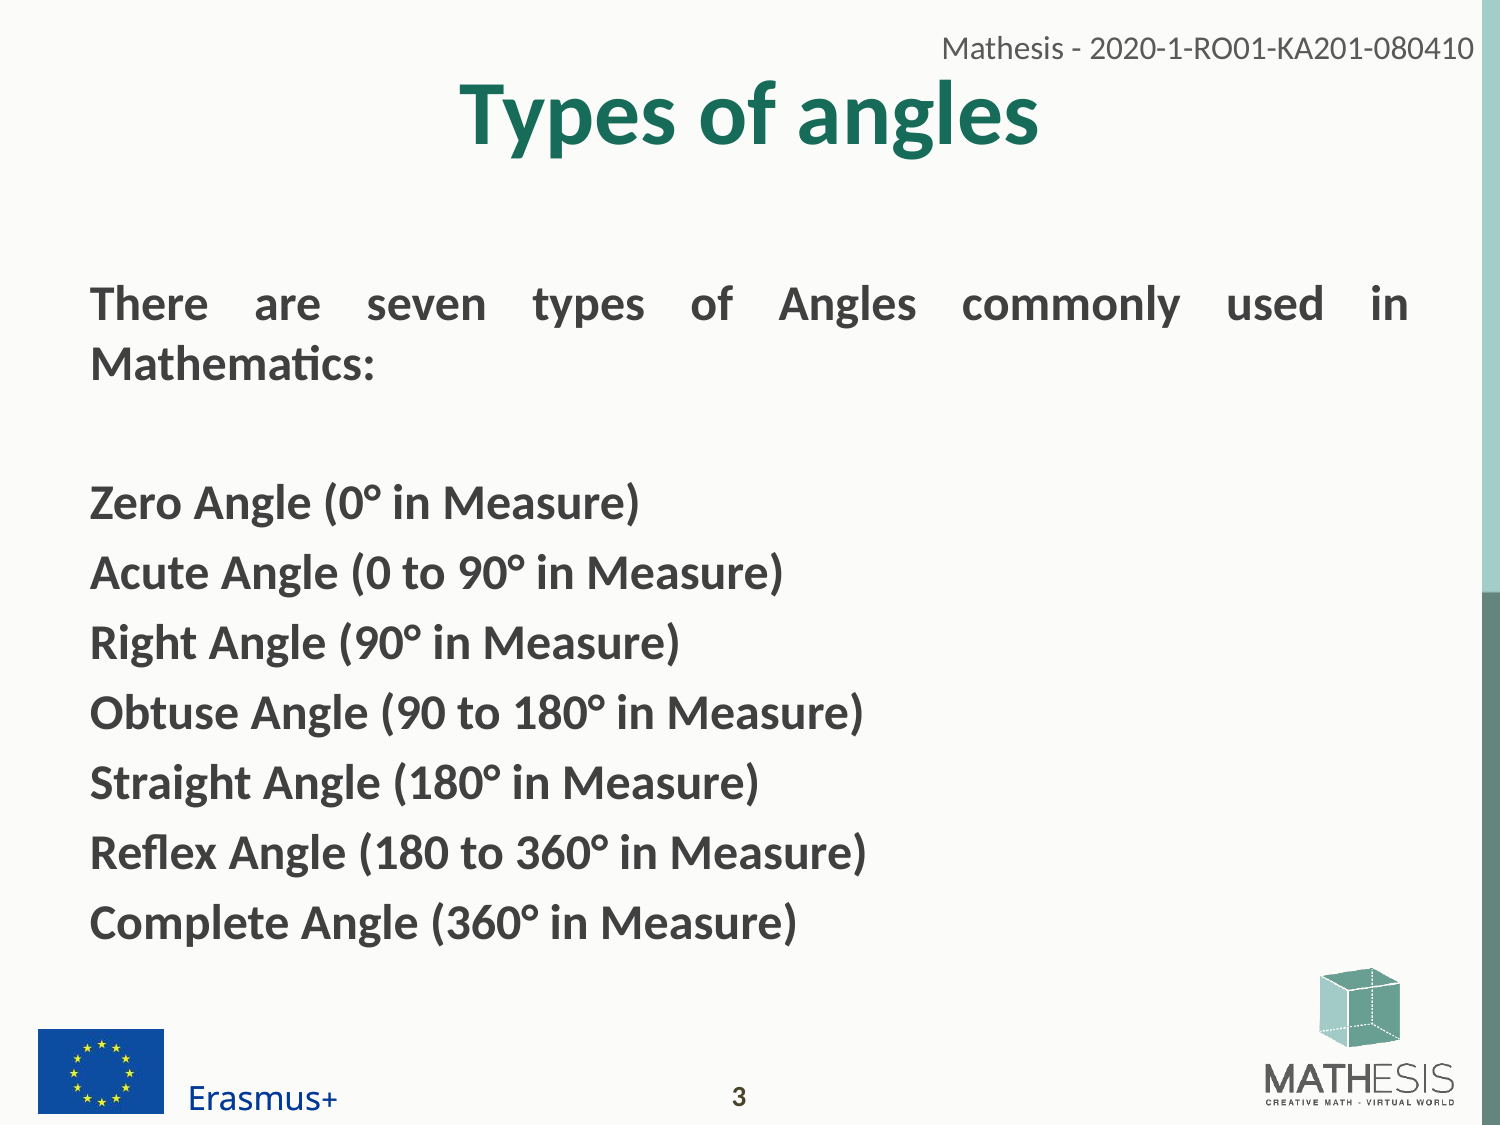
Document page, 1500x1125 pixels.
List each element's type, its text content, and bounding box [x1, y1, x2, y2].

title Types of angles [75, 45, 1425, 233]
list There are seven types of Angles commonly used in Mathematics: Zero Angle (0° in Measure) Acute Angle (0 to 90° in Measure) Right Angle (90° in Measure) Obtuse Angle (90 to 180° in Measure) Straight Angle (180° in Measure) Reflex Angle (180 to 360° in Measure) Complete Angle (360° in Measure) [75, 262, 1425, 1005]
picture [38, 1029, 164, 1114]
